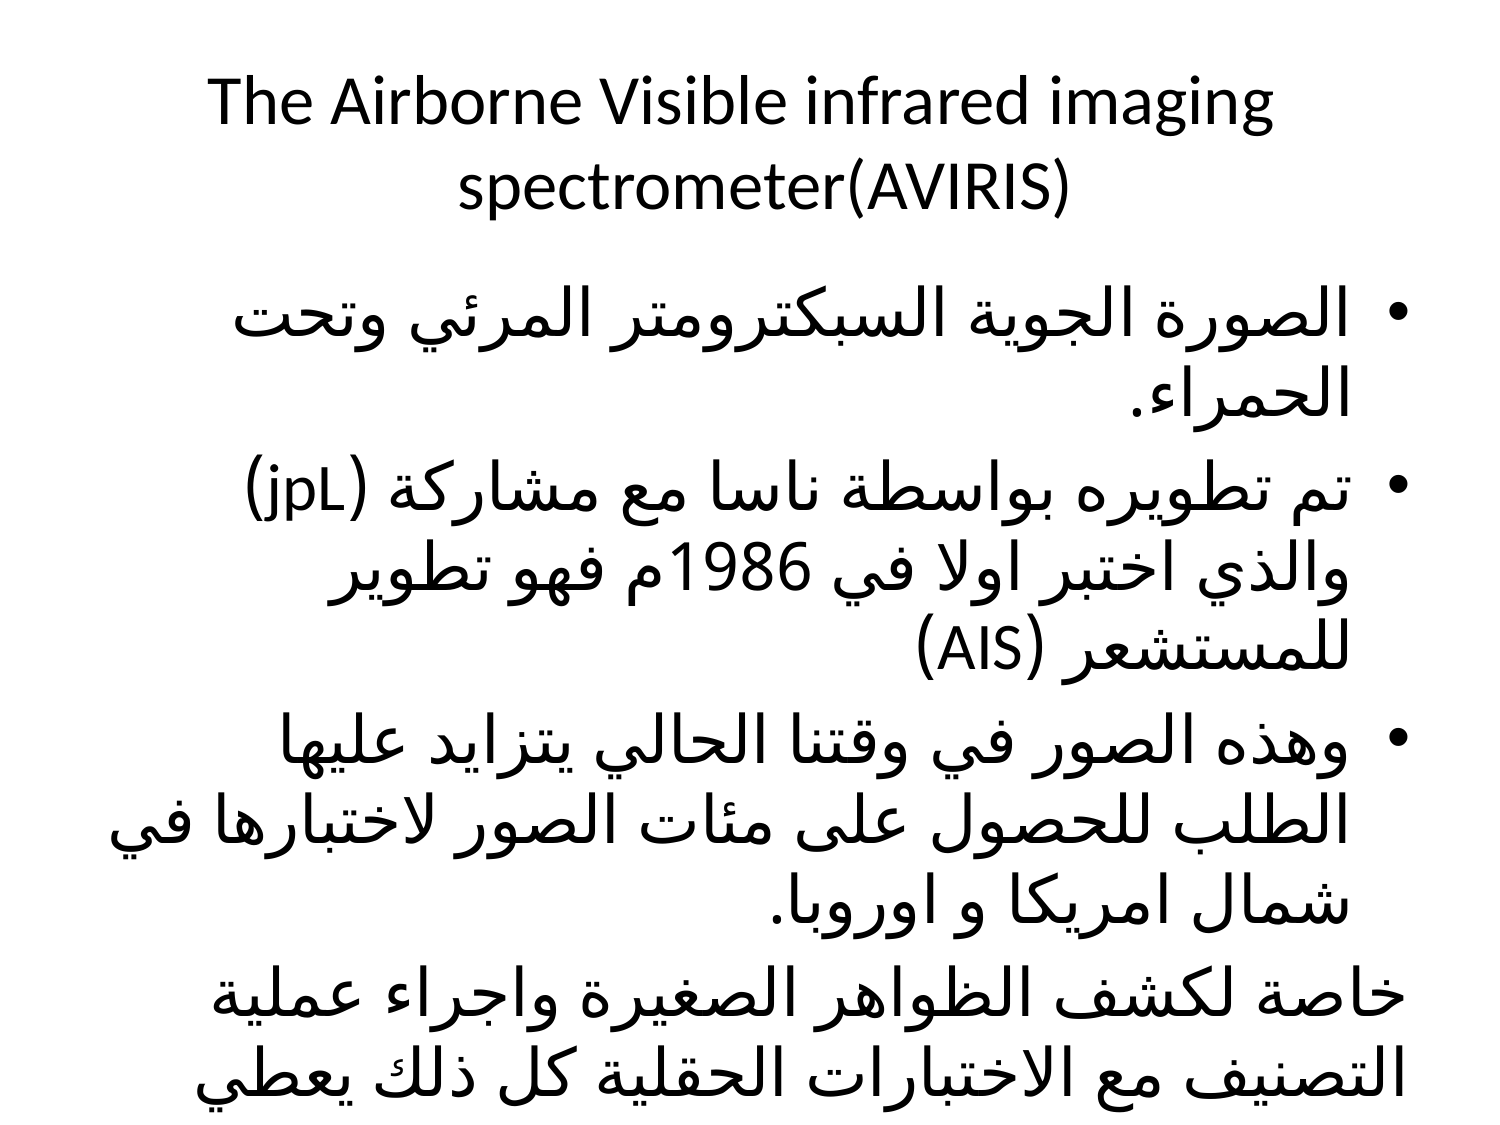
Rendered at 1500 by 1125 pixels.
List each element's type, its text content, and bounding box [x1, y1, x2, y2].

title The Airborne Visible infrared imaging spectrometer(AVIRIS) [75, 45, 1425, 233]
list الصورة الجوية السبكترومتر المرئي وتحت الحمراء. تم تطويره بواسطة ناسا مع مشاركة (jpL) والذي اختبر اولا في 1986م فهو تطوير للمستشعر (AIS) وهذه الصور في وقتنا الحالي يتزايد عليها الطلب للحصول على مئات الصور لاختبارها في شمال امريكا و اوروبا. خاصة لكشف الظواهر الصغيرة واجراء عملية التصنيف مع الاختبارات الحقلية كل ذلك يعطي نتائج دقيقة رغم تكلفتها الباهظة . [75, 262, 1425, 1005]
